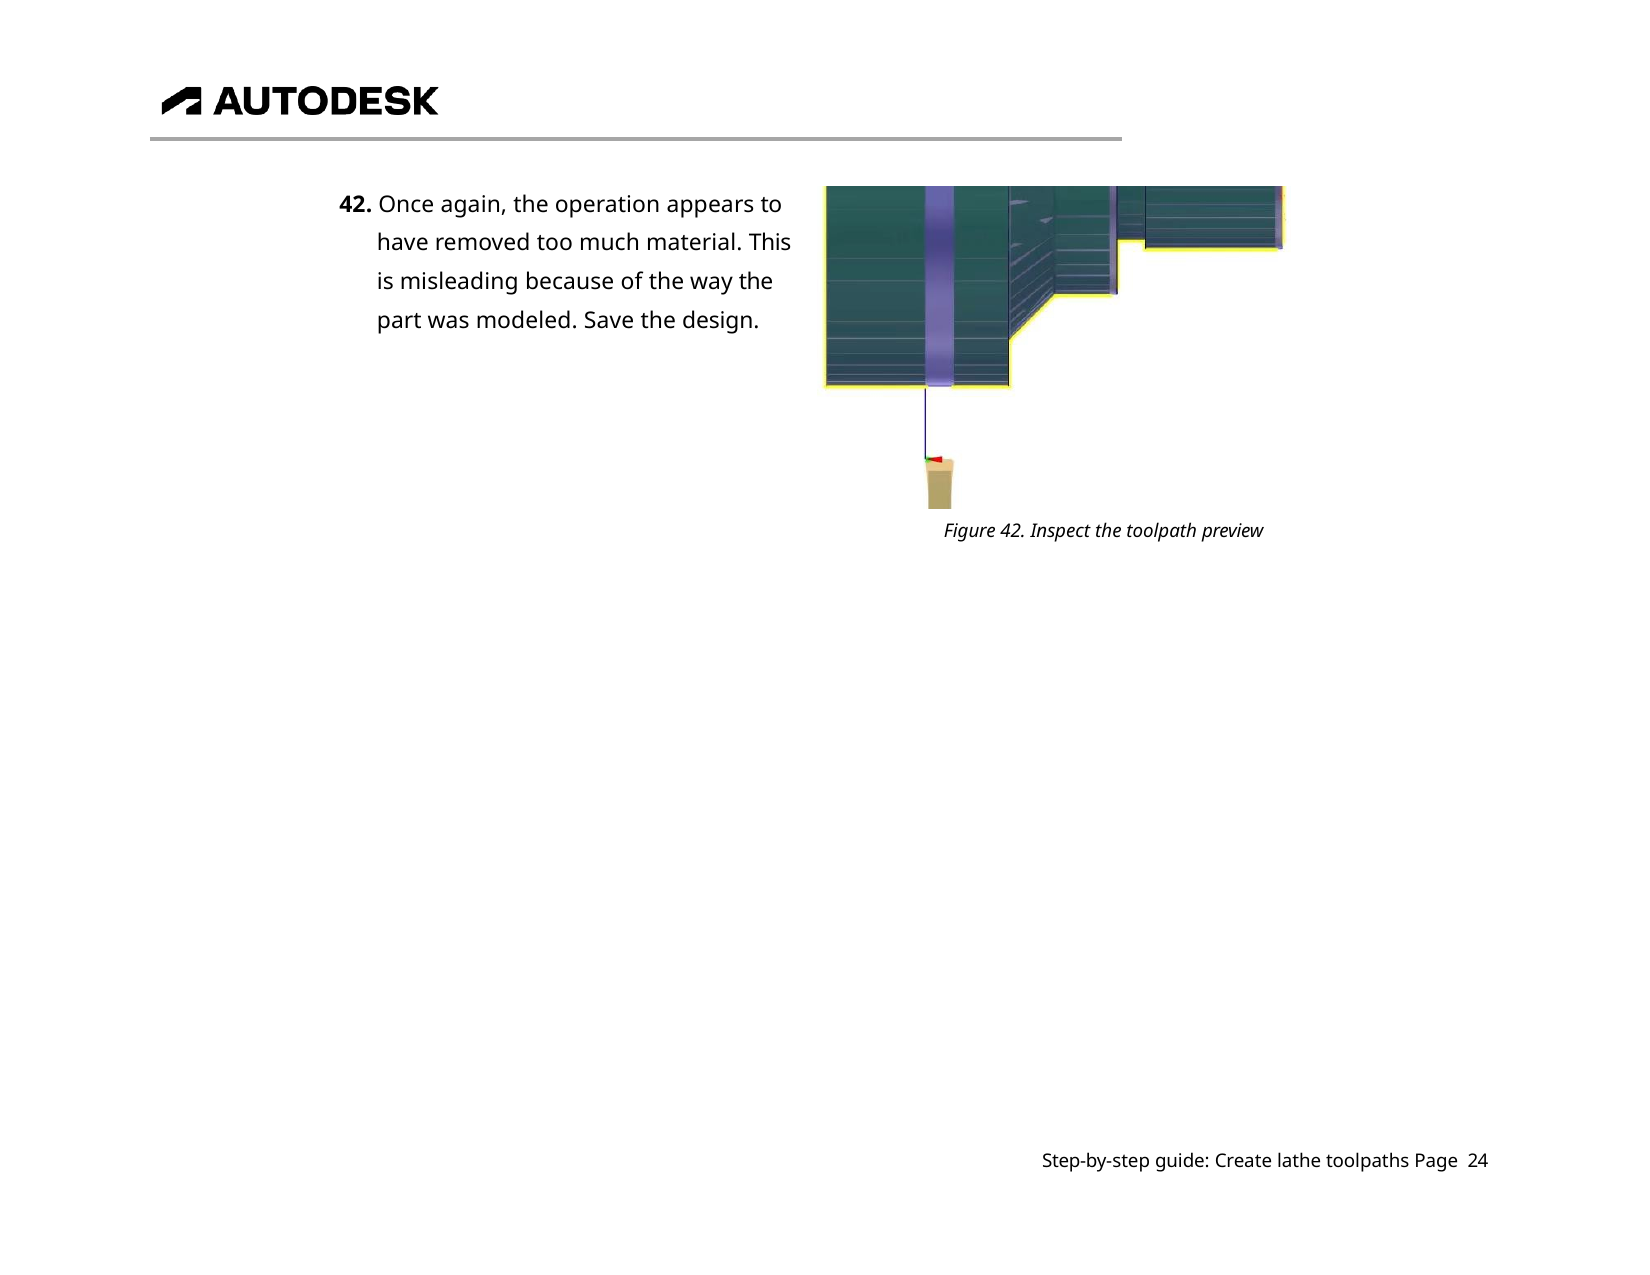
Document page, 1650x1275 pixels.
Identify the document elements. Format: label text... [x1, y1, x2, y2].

slide_number Step-by-step guide: Create lathe toolpaths Page 20 [1040, 1145, 1509, 1275]
picture [817, 186, 1291, 509]
table_header 42. Once again, the operation appears to have removed too much material. This is misleading because of the way the part was modeled. Save the design. [334, 187, 803, 554]
table_header Figure 42. Inspect the toolpath preview [803, 187, 1297, 554]
picture [161, 86, 439, 115]
